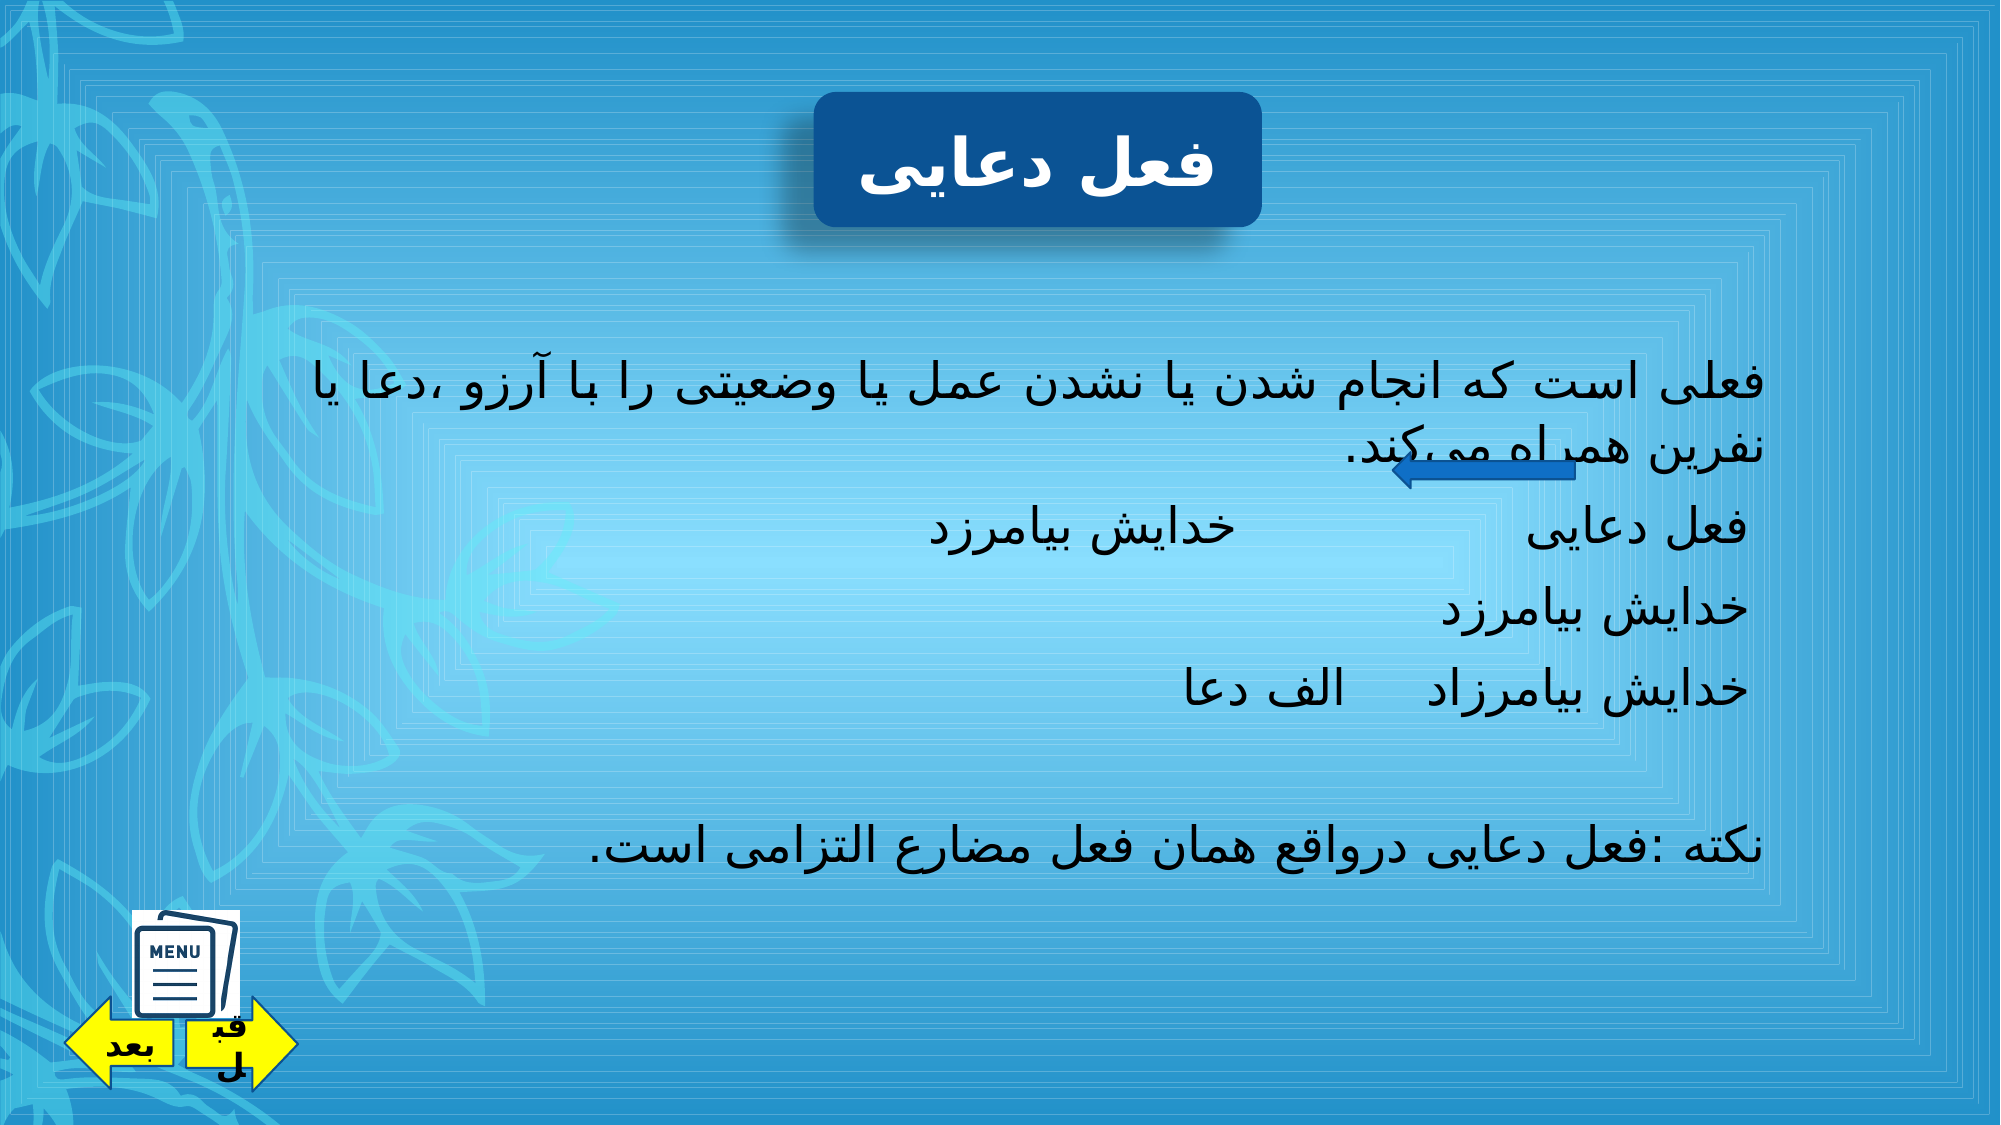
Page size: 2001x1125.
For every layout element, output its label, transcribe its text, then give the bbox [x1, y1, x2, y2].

text_box بعد [63, 995, 175, 1091]
text_box فعل دعایی [812, 90, 1263, 229]
text_box [1391, 451, 1576, 490]
text_box فعلی است که انجام شدن یا نشدن عمل یا وضعیتی را با آرزو ،دعا یا نفرین همراه می‌کند. فعل دعایی خدایش بیامرزد خدایش بیامرزد خدایش بیامرزاد الف دعا نکته :فعل دعایی درواقع همان فعل مضارع التزامی است. [294, 260, 1782, 881]
text_box قبل [185, 995, 299, 1093]
picture [132, 910, 240, 1018]
